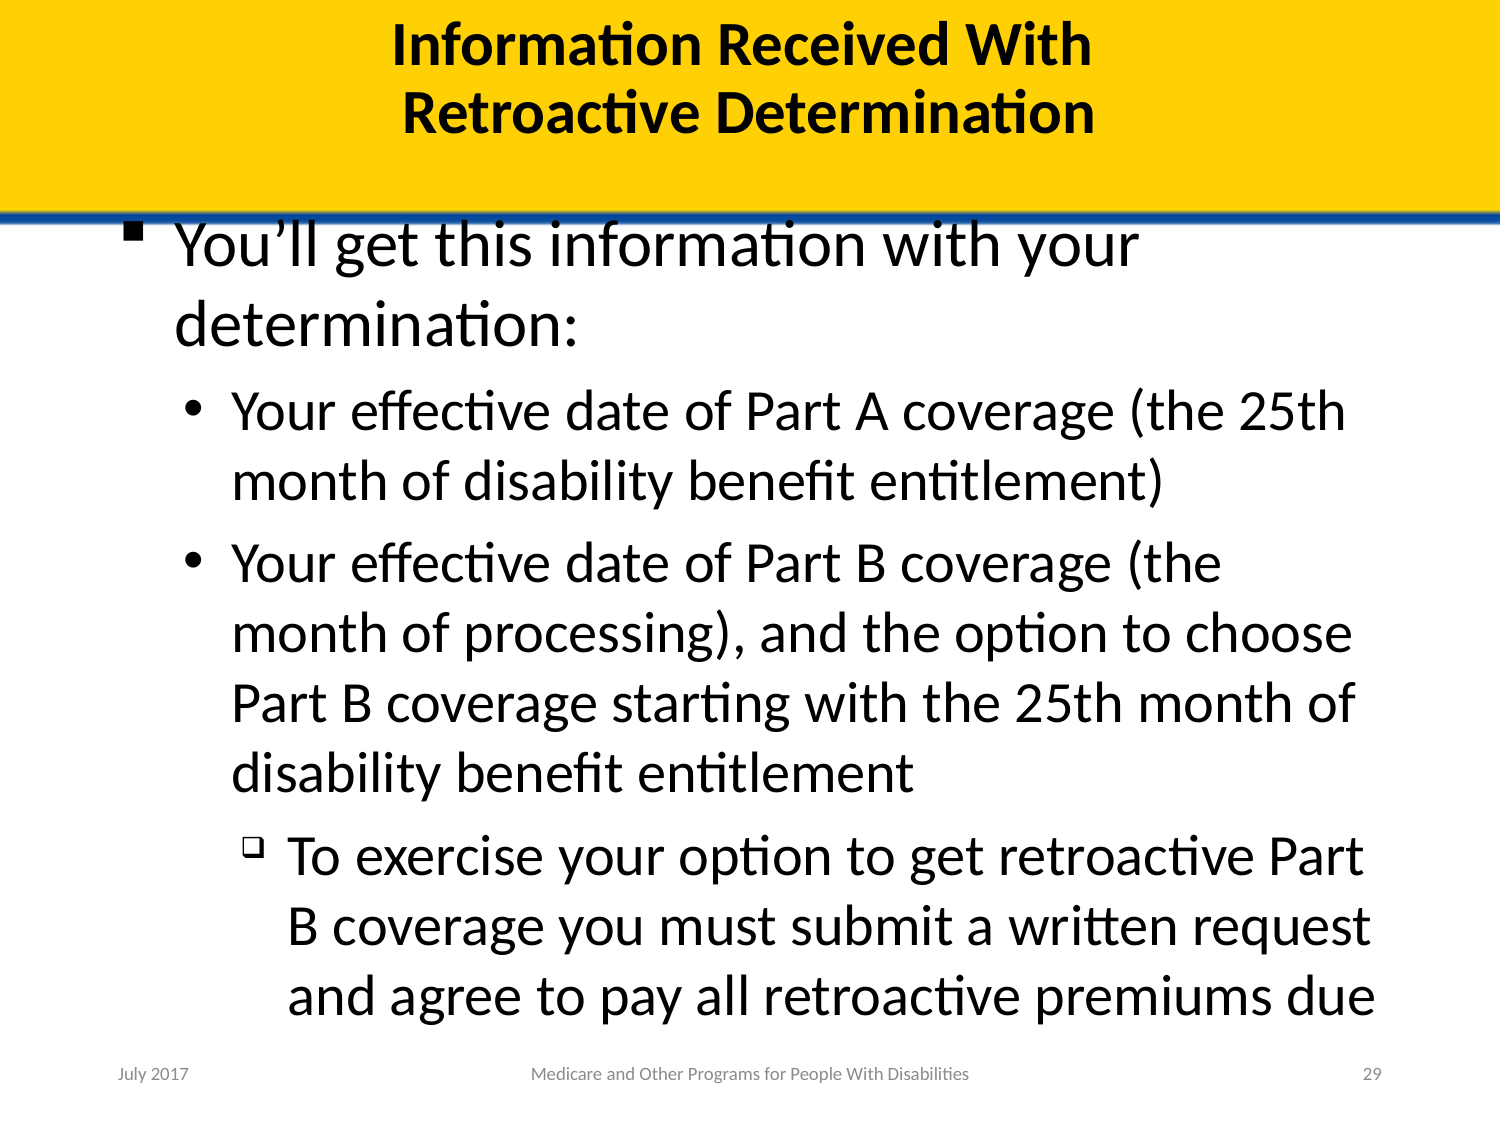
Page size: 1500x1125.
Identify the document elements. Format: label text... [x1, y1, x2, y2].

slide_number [103, 1042, 441, 1103]
picture [0, 156, 1500, 1125]
slide_number 29 [1059, 1042, 1397, 1103]
footer Medicare and Other Programs for People With Disabilities [496, 1042, 1004, 1103]
title Information Received With Retroactive Determination [0, 2, 1500, 156]
list You’ll get this information with your determination: Your effective date of Part A coverage (the 25th month of disability benefit entitlement) Your effective date of Part B coverage (the month of processing), and the option to choose Part B coverage starting with the 25th month of disability benefit entitlement To exercise your option to get retroactive Part B coverage you must submit a written request and agree to pay all retroactive premiums due [103, 192, 1397, 1043]
